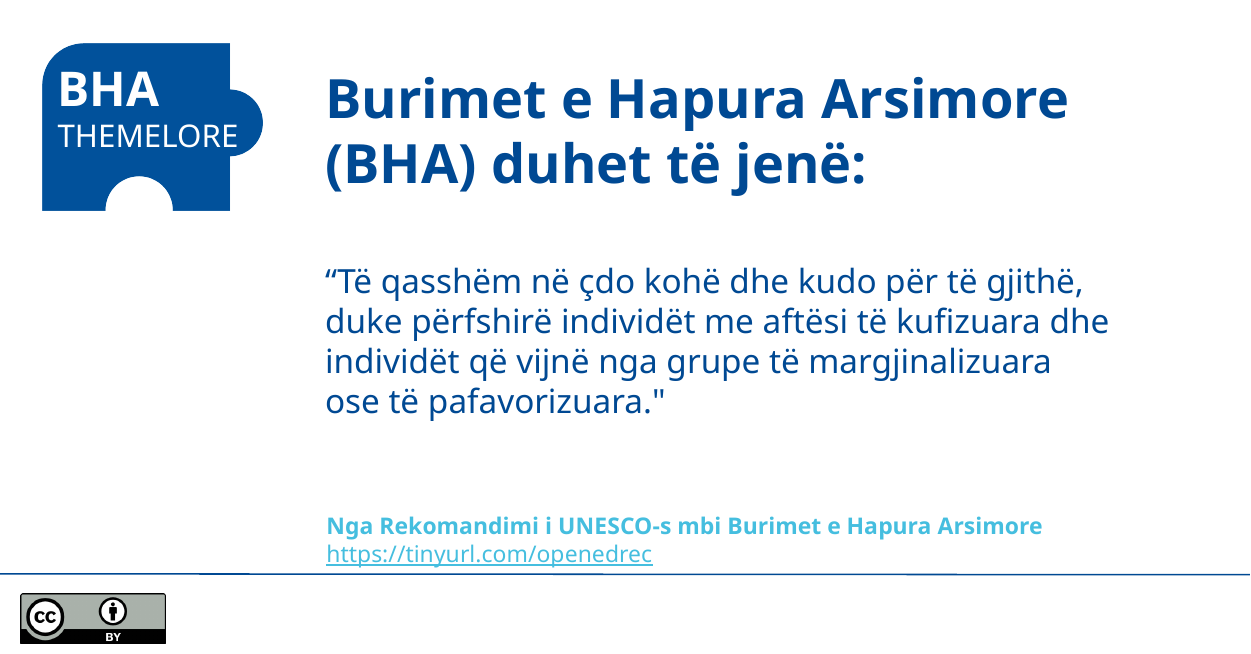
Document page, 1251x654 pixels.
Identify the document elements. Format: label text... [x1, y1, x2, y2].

text_box Burimet e Hapura Arsimore (BHA) duhet të jenë: [312, 52, 1158, 207]
picture [20, 592, 166, 645]
text_box Nga Rekomandimi i UNESCO-s mbi Burimet e Hapura Arsimore https://tinyurl.com/openedrec [314, 499, 1070, 572]
text_box BHA THEMELORE [263, 43, 380, 169]
text_box [0, 582, 1250, 654]
text_box “Të qasshëm në çdo kohë dhe kudo për të gjithë, duke përfshirë individët me aftësi të kufizuara dhe individët që vijnë nga grupe të margjinalizuara ose të pafavorizuara." [312, 247, 1129, 433]
picture [41, 43, 263, 212]
